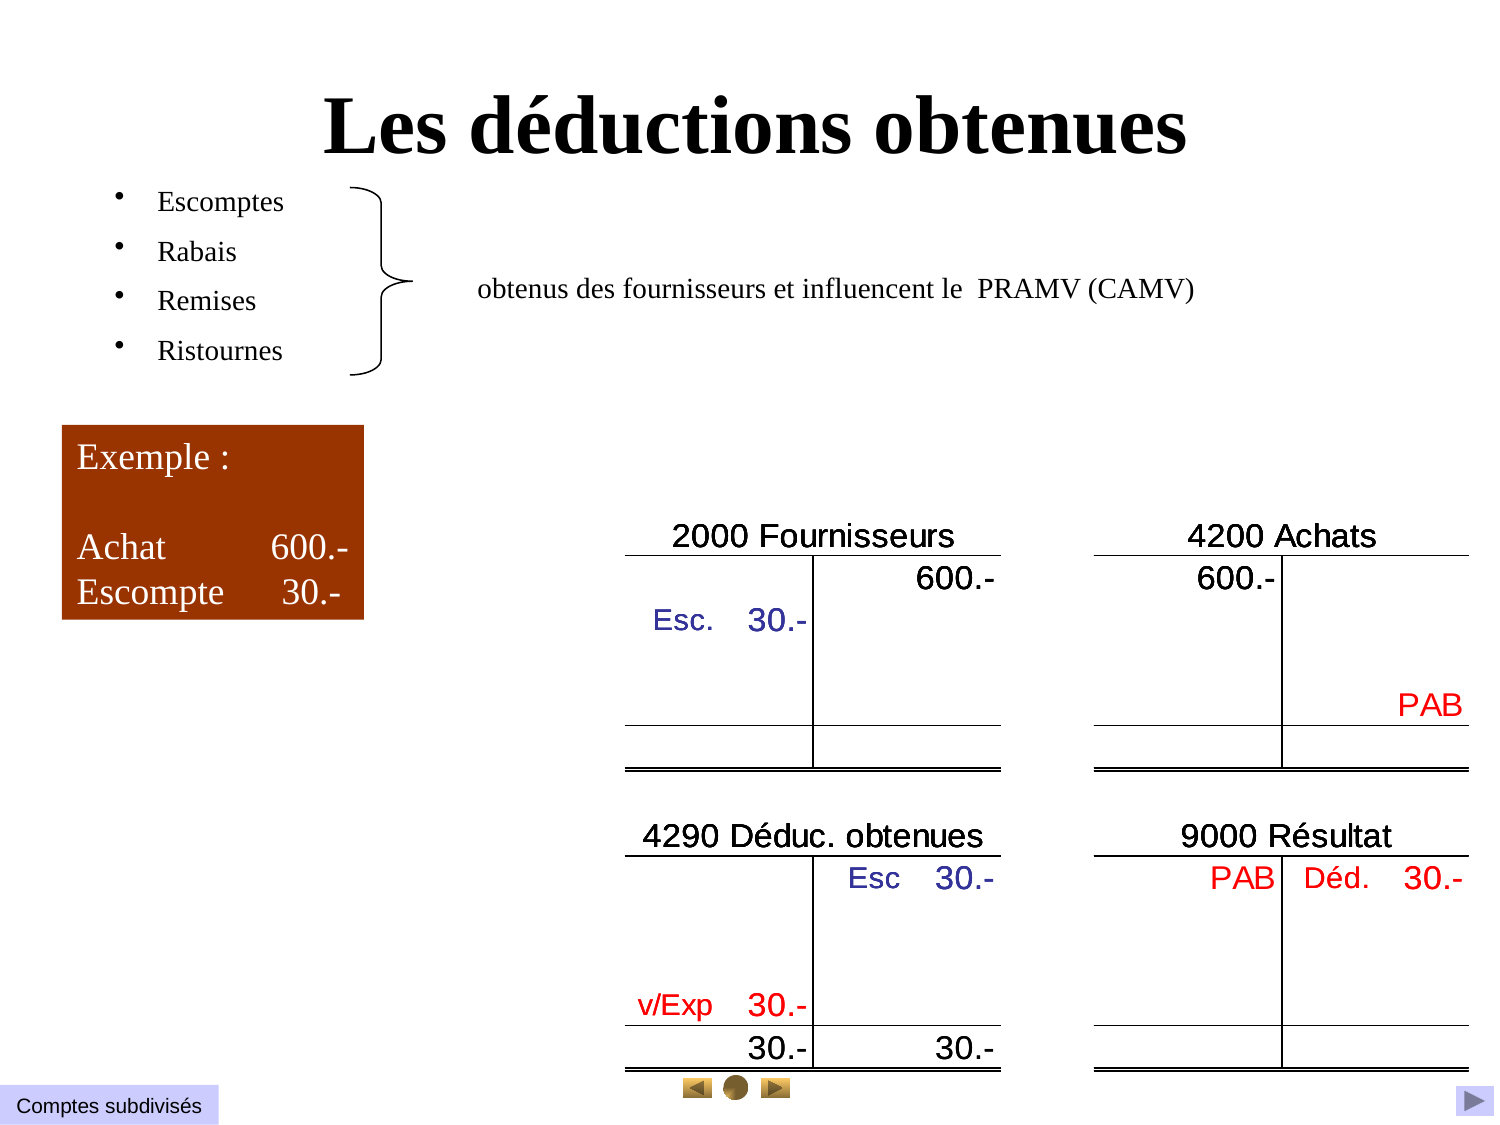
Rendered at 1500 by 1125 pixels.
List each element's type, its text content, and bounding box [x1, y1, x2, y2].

text_box Escomptes Rabais Remises Ristournes [99, 174, 388, 374]
text_box [1456, 1086, 1494, 1116]
text_box [349, 187, 413, 375]
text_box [624, 512, 1470, 1099]
text_box obtenus des fournisseurs et influencent le PRAMV (CAMV) [462, 262, 1263, 313]
text_box Comptes subdivisés [0, 1084, 219, 1125]
text_box Exemple : Achat 600.- Escompte 30.- [61, 424, 364, 620]
text_box Les déductions obtenues [124, 62, 1388, 178]
